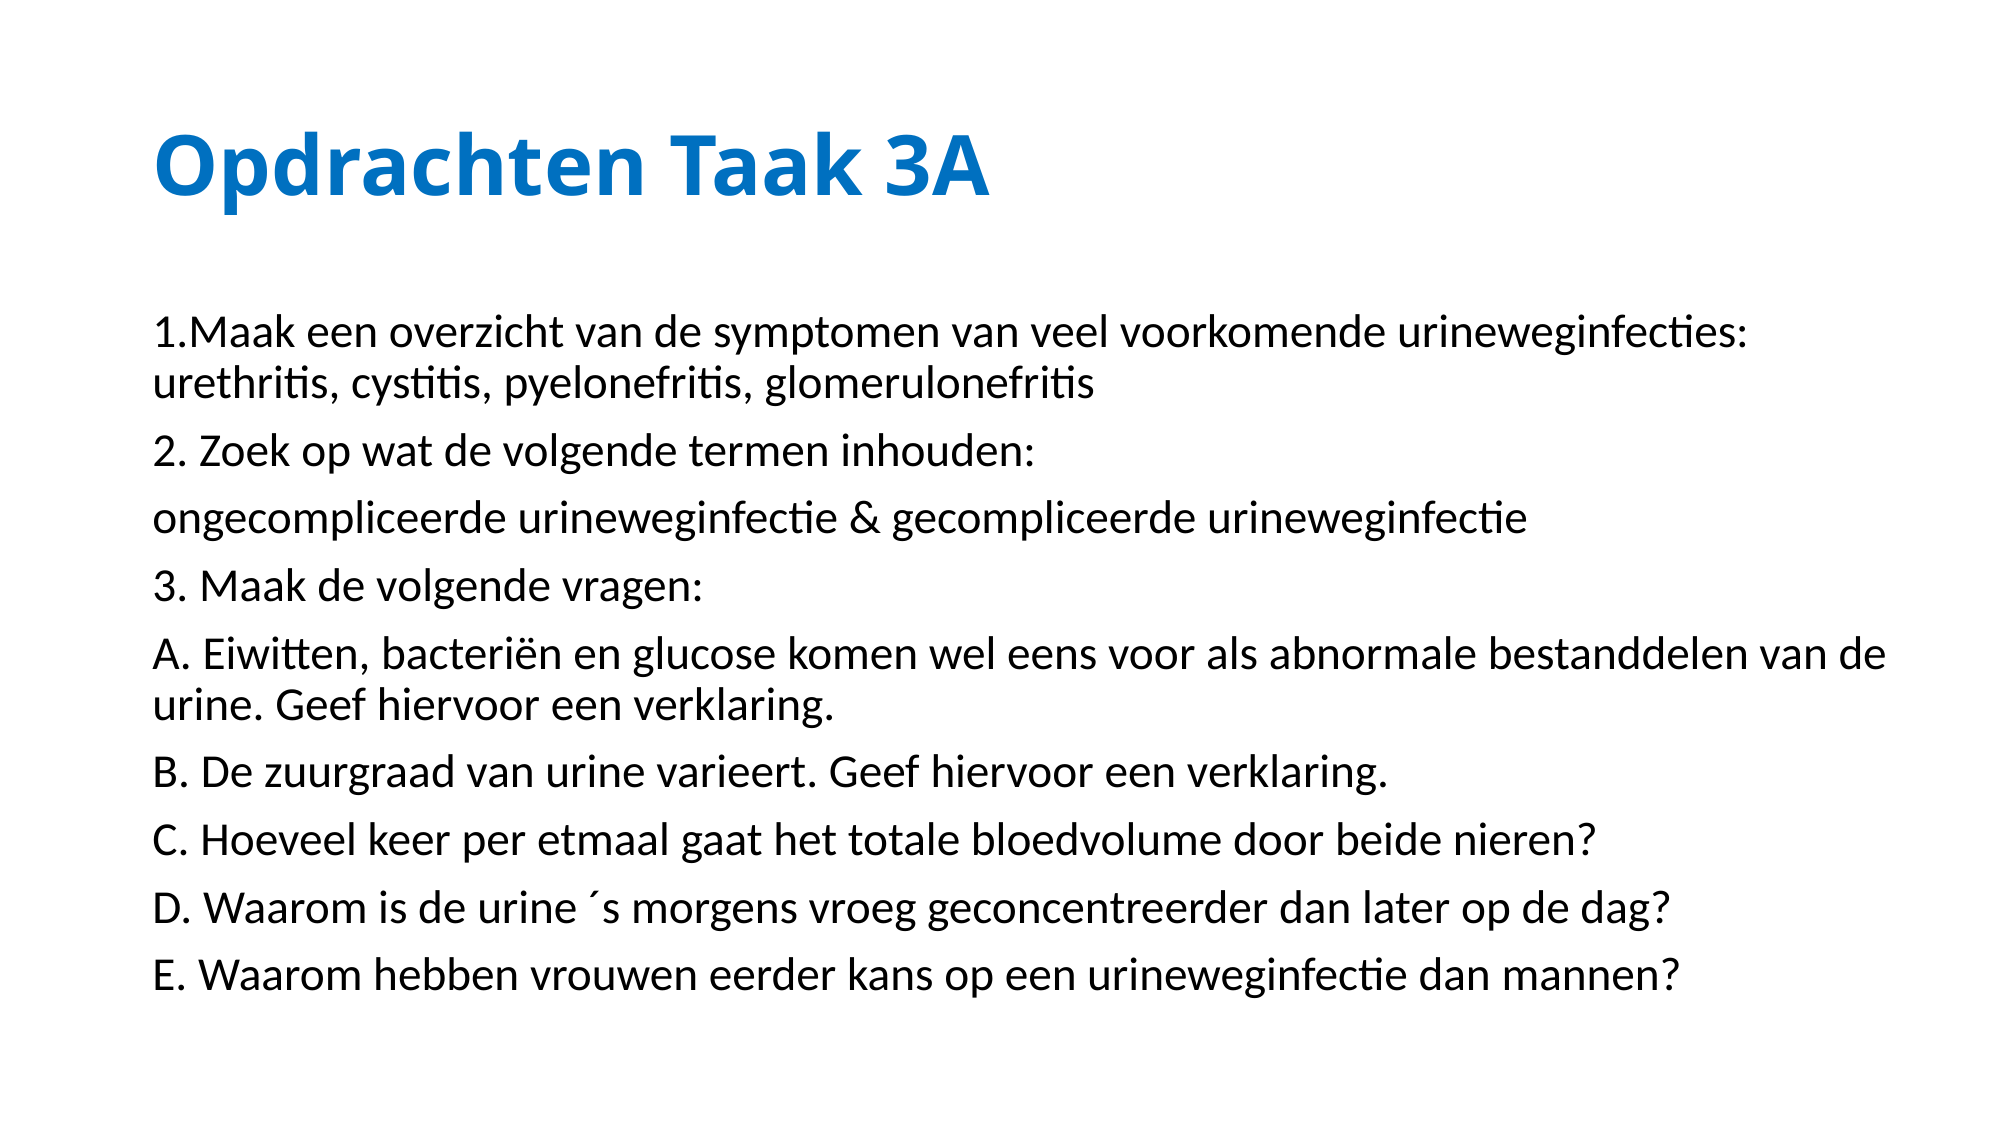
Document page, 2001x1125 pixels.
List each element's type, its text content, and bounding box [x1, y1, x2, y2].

list 1.Maak een overzicht van de symptomen van veel voorkomende urineweginfecties: urethritis, cystitis, pyelonefritis, glomerulonefritis 2. Zoek op wat de volgende termen inhouden: ongecompliceerde urineweginfectie & gecompliceerde urineweginfectie 3. Maak de volgende vragen: A. Eiwitten, bacteriën en glucose komen wel eens voor als abnormale bestanddelen van de urine. Geef hiervoor een verklaring. B. De zuurgraad van urine varieert. Geef hiervoor een verklaring. C. Hoeveel keer per etmaal gaat het totale bloedvolume door beide nieren? D. Waarom is de urine ´s morgens vroeg geconcentreerder dan later op de dag? E. Waarom hebben vrouwen eerder kans op een urineweginfectie dan mannen? [137, 299, 1908, 1014]
title Opdrachten Taak 3A [137, 59, 1863, 278]
